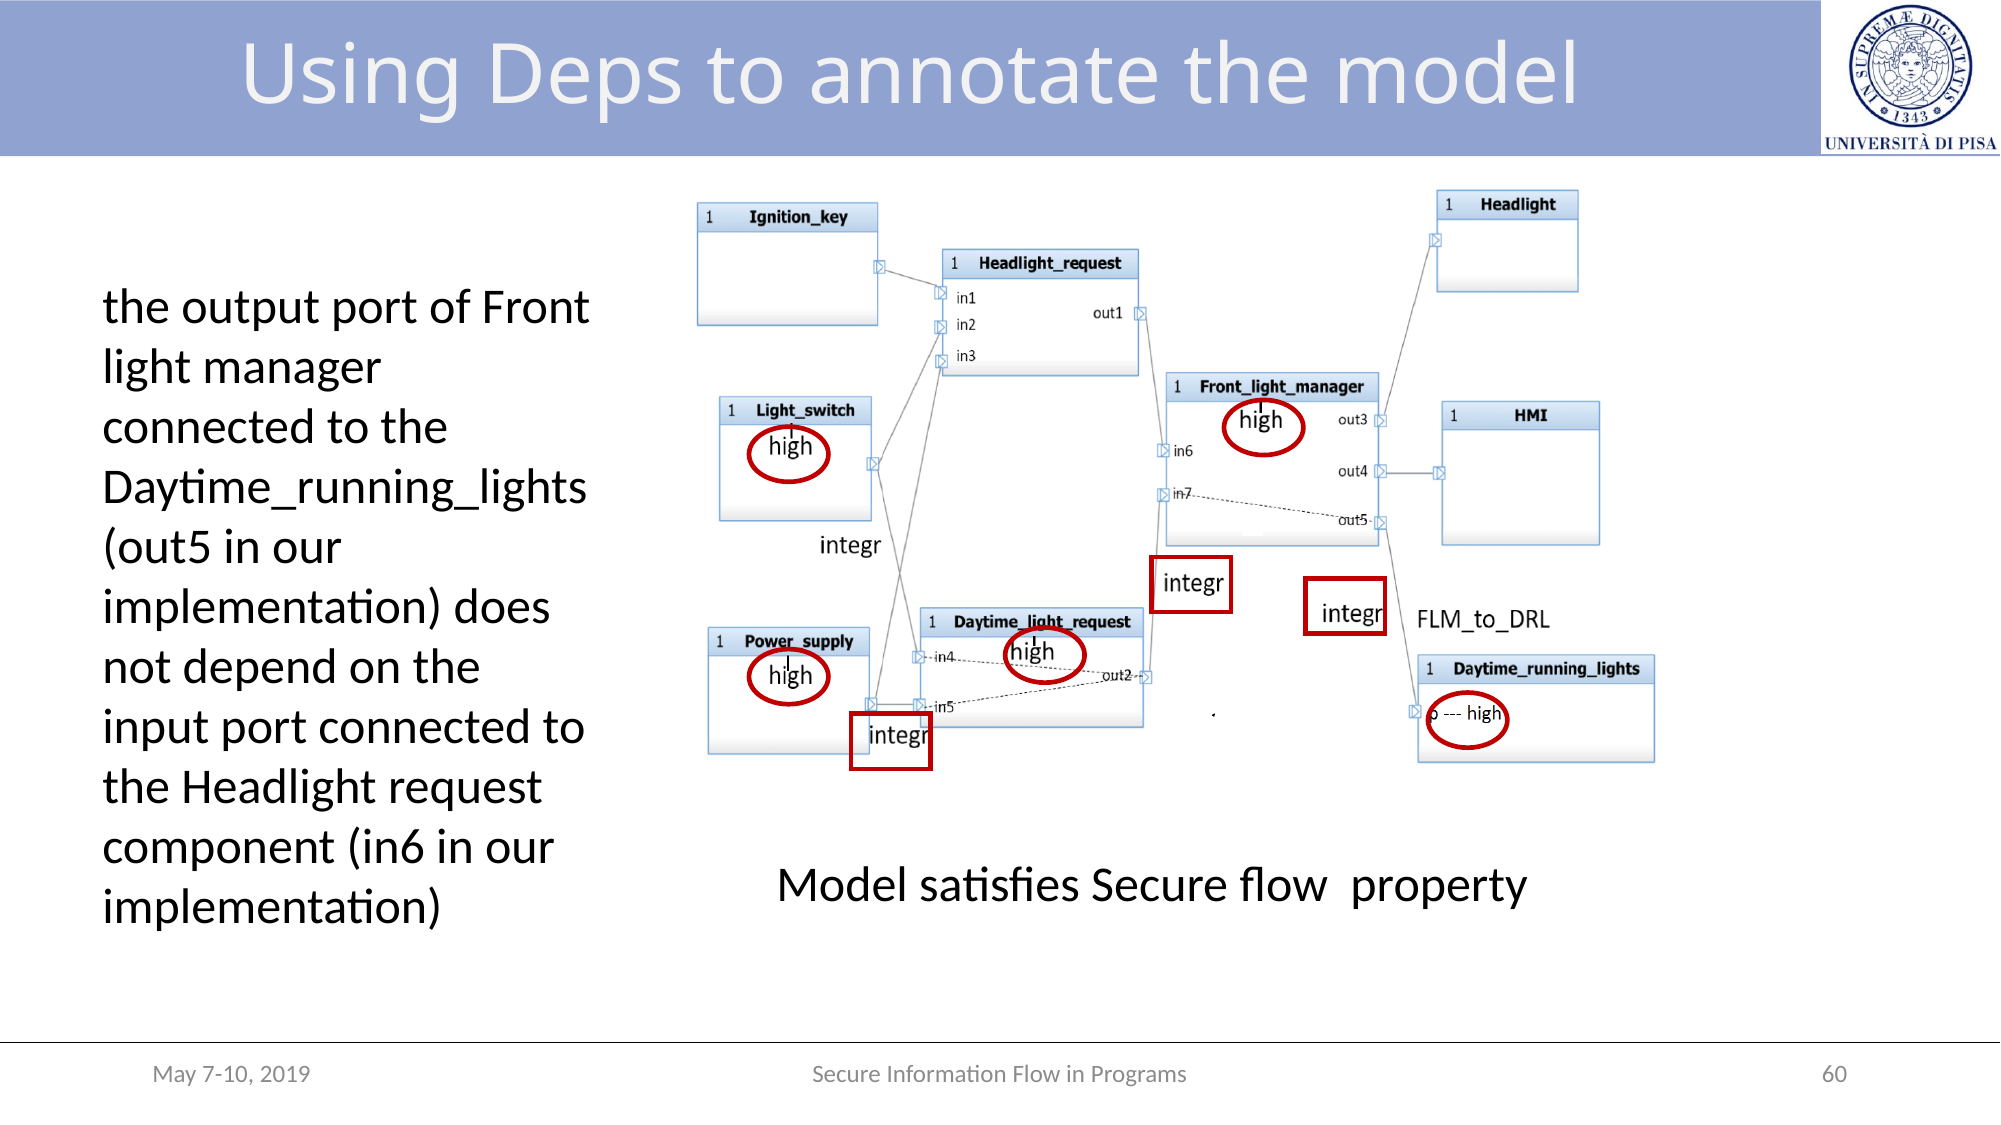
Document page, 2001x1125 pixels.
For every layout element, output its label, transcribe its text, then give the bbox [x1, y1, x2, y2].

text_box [678, 187, 1996, 982]
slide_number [137, 1042, 588, 1103]
text_box the output port of Front light manager connected to the Daytime_running_lights (out5 in our implementation) does not depend on the input port connected to the Headlight request component (in6 in our implementation) [87, 265, 611, 941]
picture [1822, 0, 2000, 154]
slide_number 60 [1412, 1042, 1863, 1103]
footer Secure Information Flow in Programs [662, 1042, 1338, 1103]
title Using Deps to annotate the model [0, 0, 1822, 154]
